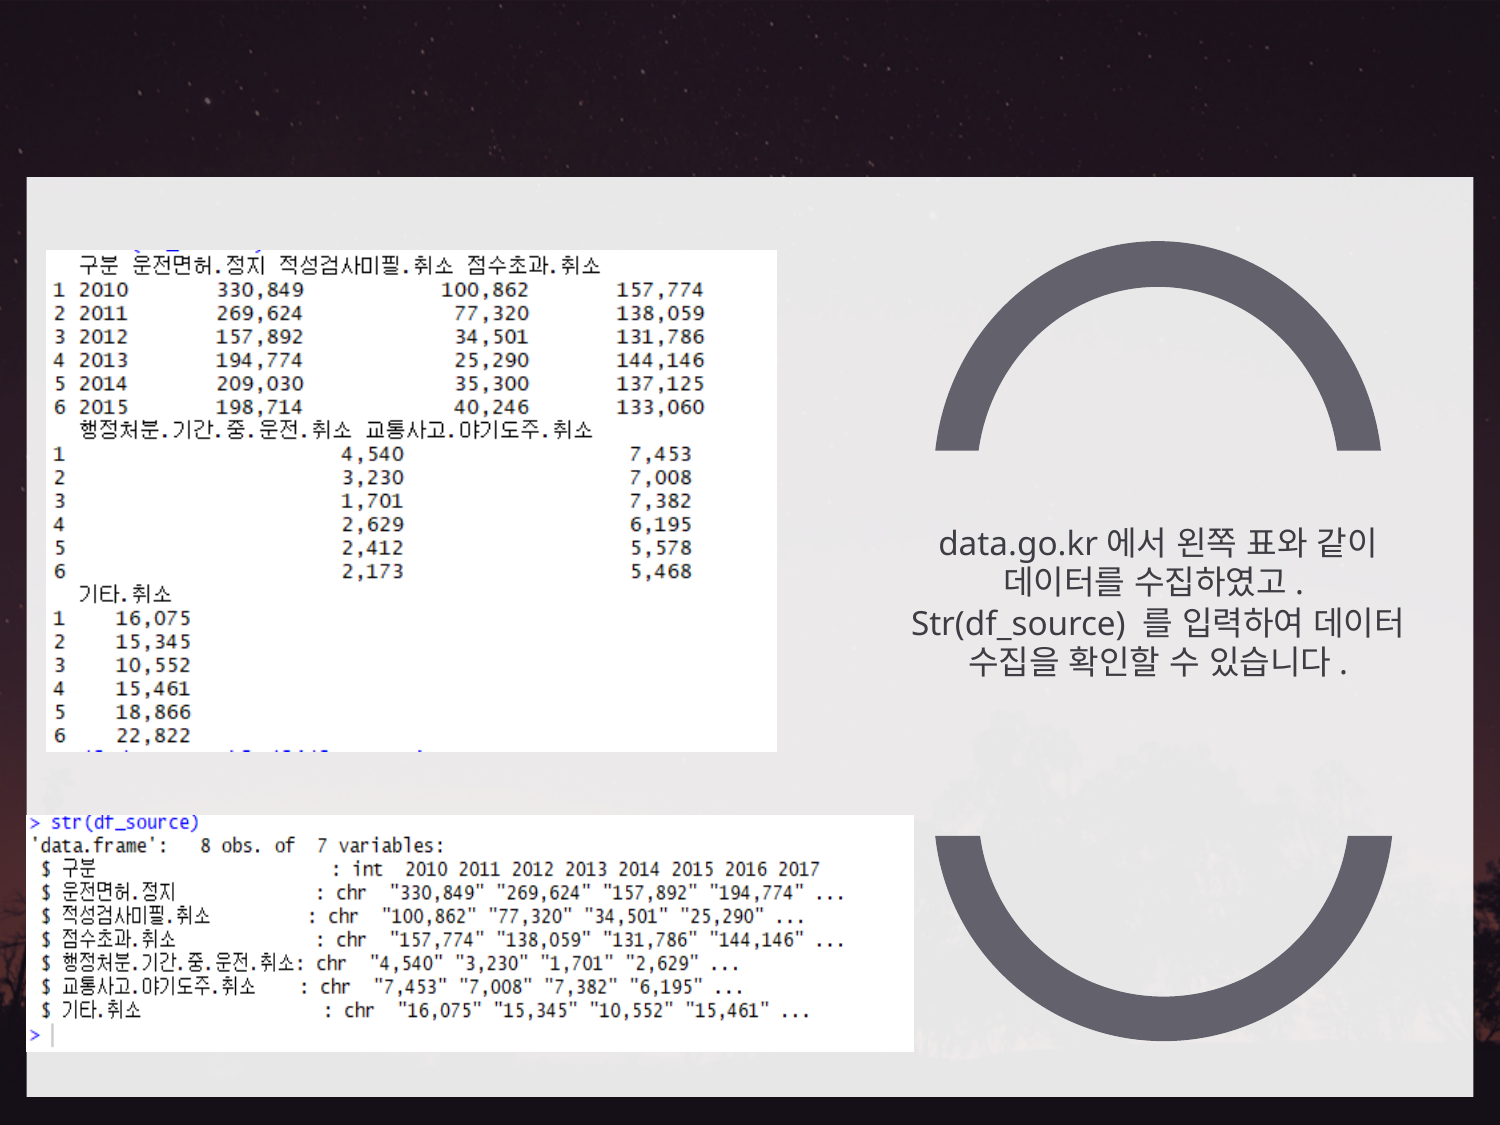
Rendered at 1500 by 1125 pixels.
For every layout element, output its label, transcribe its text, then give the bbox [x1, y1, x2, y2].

picture [0, 0, 1500, 1125]
text_box data.go.kr에서 왼쪽 표와 같이 데이터를 수집하였고. Str(df_source) 를 입력하여 데이터 수집을 확인할 수 있습니다. [896, 514, 1421, 689]
list 데이터수집 [26, 52, 1459, 159]
text_box [934, 240, 1383, 452]
text_box [934, 834, 1394, 1043]
